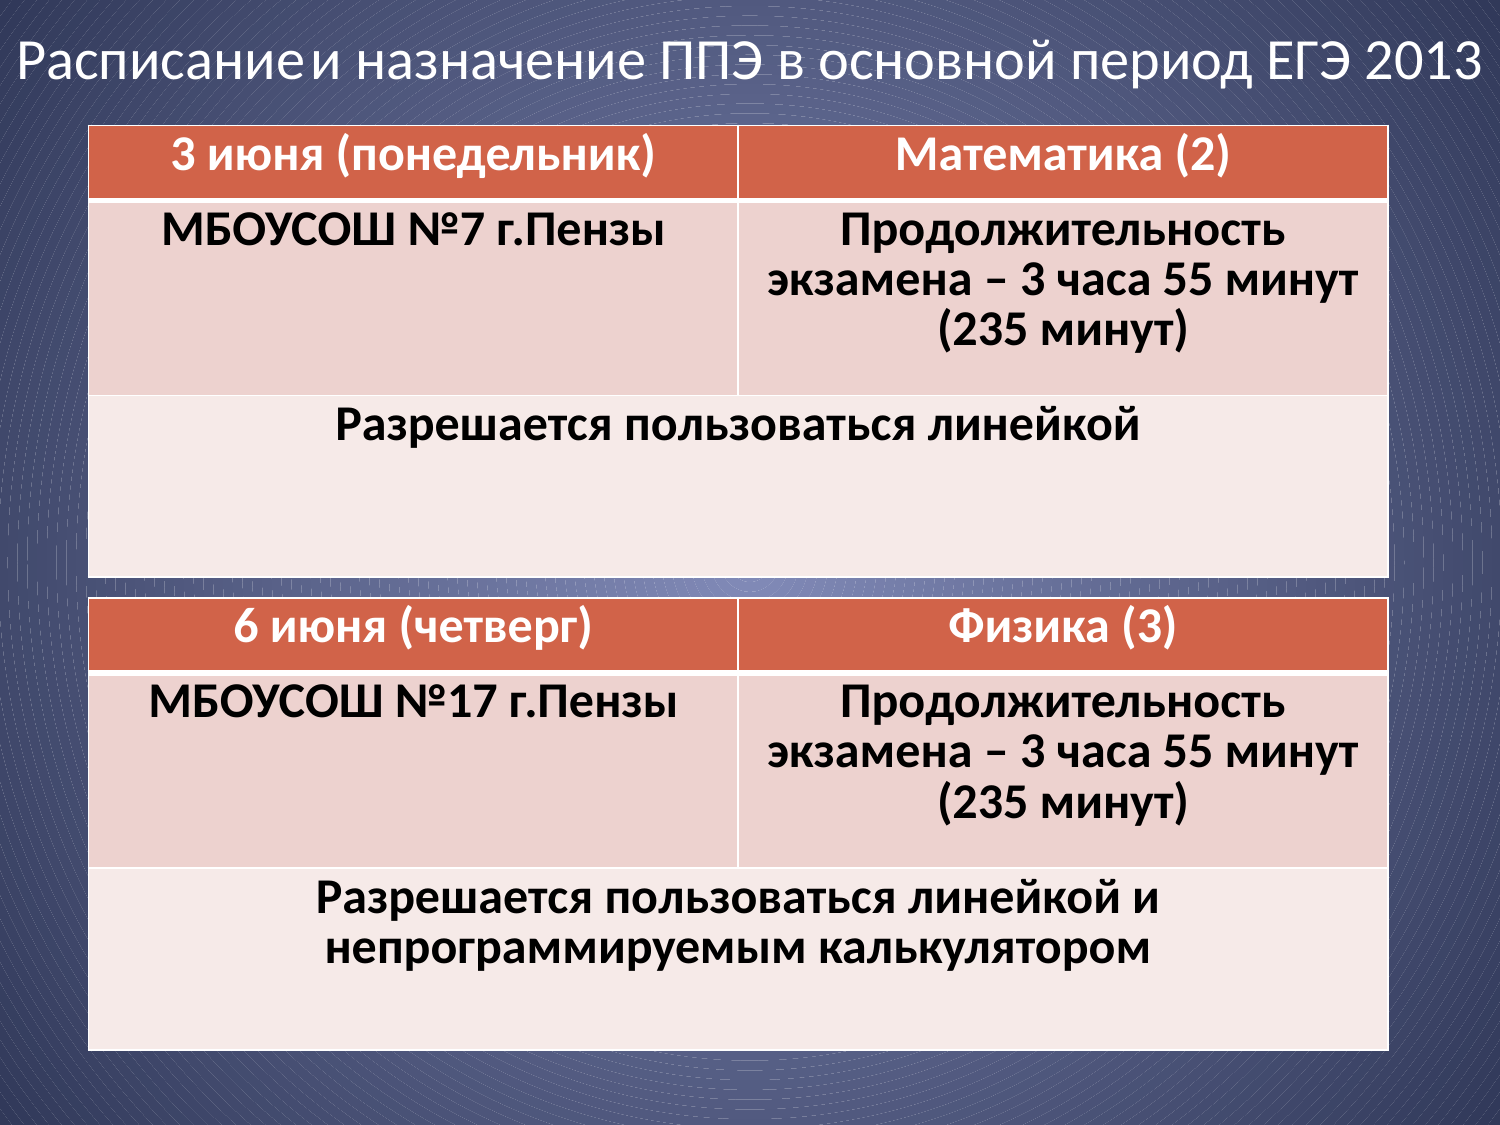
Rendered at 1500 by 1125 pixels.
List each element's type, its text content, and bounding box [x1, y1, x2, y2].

table_cell Разрешается пользоваться линейкой и непрограммируемым калькулятором [89, 869, 1387, 1049]
table_header Математика (2) [739, 126, 1387, 198]
table_cell Продолжительность экзамена – 3 часа 55 минут (235 минут) [739, 203, 1387, 395]
table_cell МБОУСОШ №17 г.Пензы [89, 676, 737, 867]
table_cell Продолжительность экзамена – 3 часа 55 минут (235 минут) [739, 676, 1387, 867]
table_cell МБОУСОШ №7 г.Пензы [89, 203, 737, 395]
table_header 3 июня (понедельник) [89, 126, 737, 198]
table_cell Разрешается пользоваться линейкой [89, 396, 1387, 576]
table_header 6 июня (четверг) [89, 599, 737, 670]
text_box Расписание и назначение ППЭ в основной период ЕГЭ 2013 [0, 14, 1500, 99]
table_header Физика (3) [739, 599, 1387, 670]
